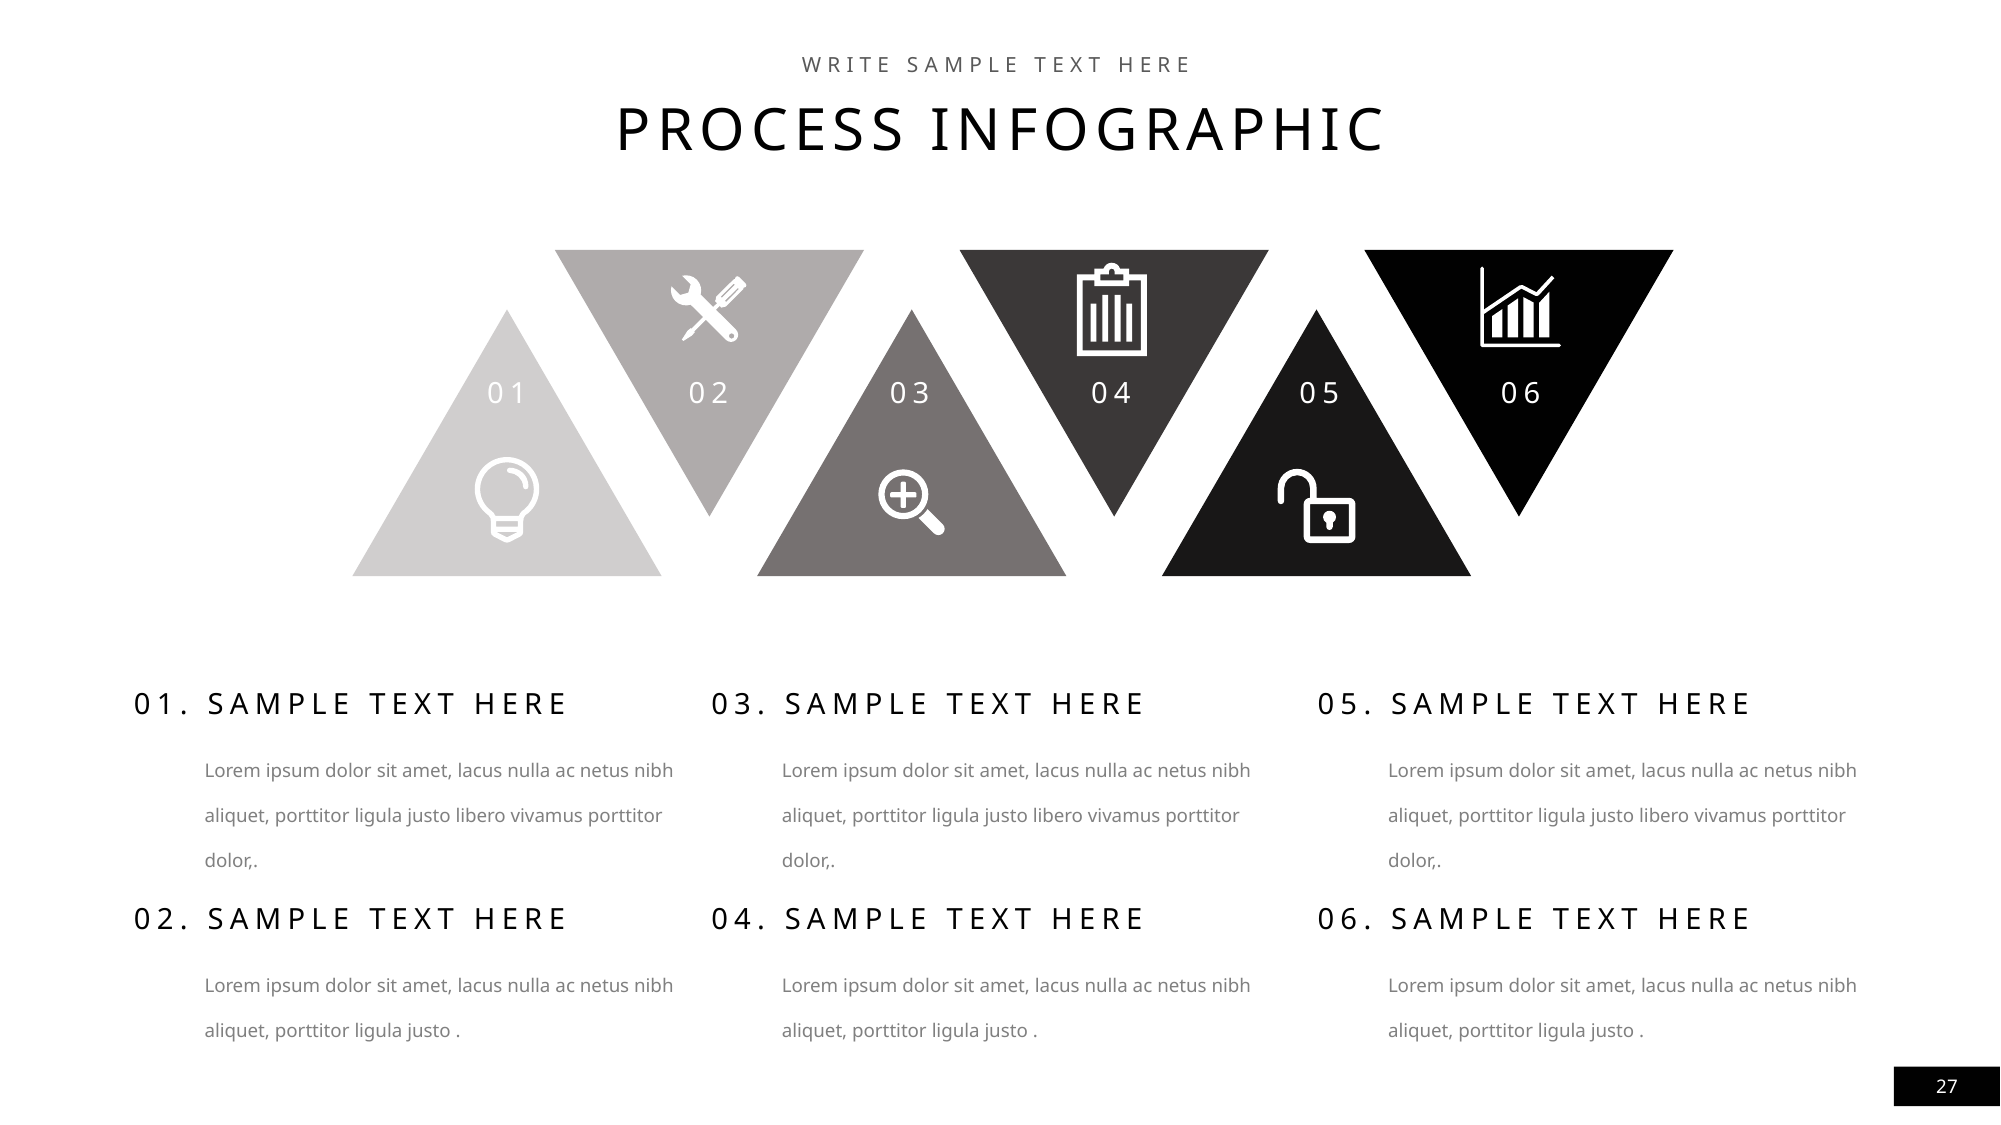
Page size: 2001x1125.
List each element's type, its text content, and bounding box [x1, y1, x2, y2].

text_box [552, 248, 866, 415]
text_box [877, 307, 946, 366]
text_box WRITE SAMPLE TEXT HERE [691, 44, 1299, 85]
text_box [918, 509, 945, 536]
text_box [472, 307, 541, 366]
text_box [1282, 307, 1351, 366]
text_box 02 [647, 366, 770, 417]
text_box [957, 248, 1271, 519]
text_box [1362, 248, 1676, 416]
text_box Lorem ipsum dolor sit amet, lacus nulla ac netus nibh aliquet, porttitor ligula justo . [1373, 943, 1881, 1049]
text_box 01 [445, 366, 569, 417]
text_box 04 [1049, 366, 1173, 417]
text_box [1480, 266, 1562, 348]
text_box Lorem ipsum dolor sit amet, lacus nulla ac netus nibh aliquet, porttitor ligula justo libero vivamus porttitor dolor,. [189, 728, 698, 879]
text_box [878, 469, 929, 520]
text_box [1460, 417, 1578, 519]
text_box 03. SAMPLE TEXT HERE [696, 678, 1212, 729]
text_box Lorem ipsum dolor sit amet, lacus nulla ac netus nibh aliquet, porttitor ligula justo libero vivamus porttitor dolor,. [767, 728, 1275, 879]
text_box [670, 275, 747, 342]
text_box 05. SAMPLE TEXT HERE [1302, 678, 1818, 729]
text_box [350, 414, 664, 578]
text_box 04. SAMPLE TEXT HERE [696, 892, 1212, 943]
text_box [1893, 1066, 2000, 1107]
text_box [1277, 468, 1356, 544]
text_box [474, 457, 540, 543]
text_box 27 [1918, 1067, 1975, 1105]
text_box 01. SAMPLE TEXT HERE [119, 678, 635, 729]
text_box Lorem ipsum dolor sit amet, lacus nulla ac netus nibh aliquet, porttitor ligula justo . [767, 943, 1275, 1049]
text_box 06 [1459, 366, 1582, 417]
text_box 03 [848, 366, 971, 417]
text_box [650, 417, 769, 519]
text_box Lorem ipsum dolor sit amet, lacus nulla ac netus nibh aliquet, porttitor ligula justo libero vivamus porttitor dolor,. [1373, 728, 1881, 879]
text_box PROCESS INFOGRAPHIC [480, 85, 1520, 170]
text_box [755, 409, 1069, 578]
text_box 06. SAMPLE TEXT HERE [1302, 892, 1818, 943]
text_box 05 [1258, 366, 1381, 417]
text_box [1160, 408, 1473, 578]
text_box [1076, 262, 1147, 357]
text_box Lorem ipsum dolor sit amet, lacus nulla ac netus nibh aliquet, porttitor ligula justo . [189, 943, 698, 1049]
text_box 02. SAMPLE TEXT HERE [119, 892, 635, 943]
